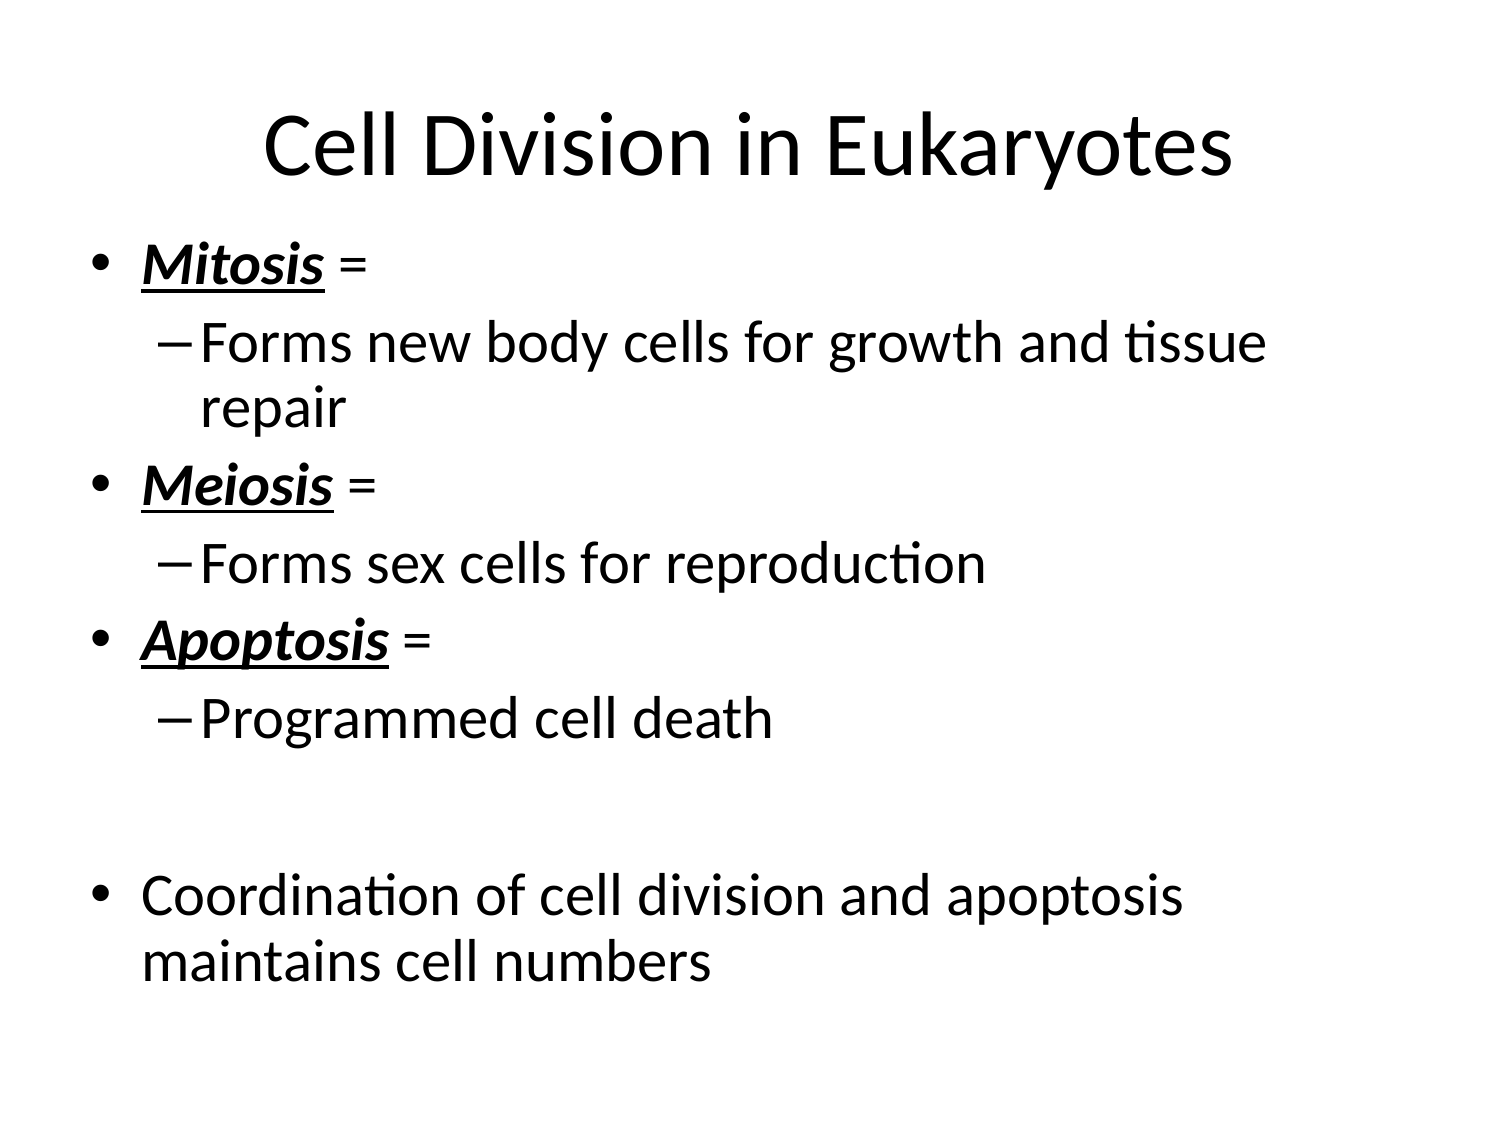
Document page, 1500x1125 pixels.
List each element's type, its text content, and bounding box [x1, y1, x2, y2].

title Cell Division in Eukaryotes [75, 45, 1425, 224]
list Mitosis = Forms new body cells for growth and tissue repair Meiosis = Forms sex cells for reproduction Apoptosis = Programmed cell death Coordination of cell division and apoptosis maintains cell numbers [75, 224, 1425, 1005]
